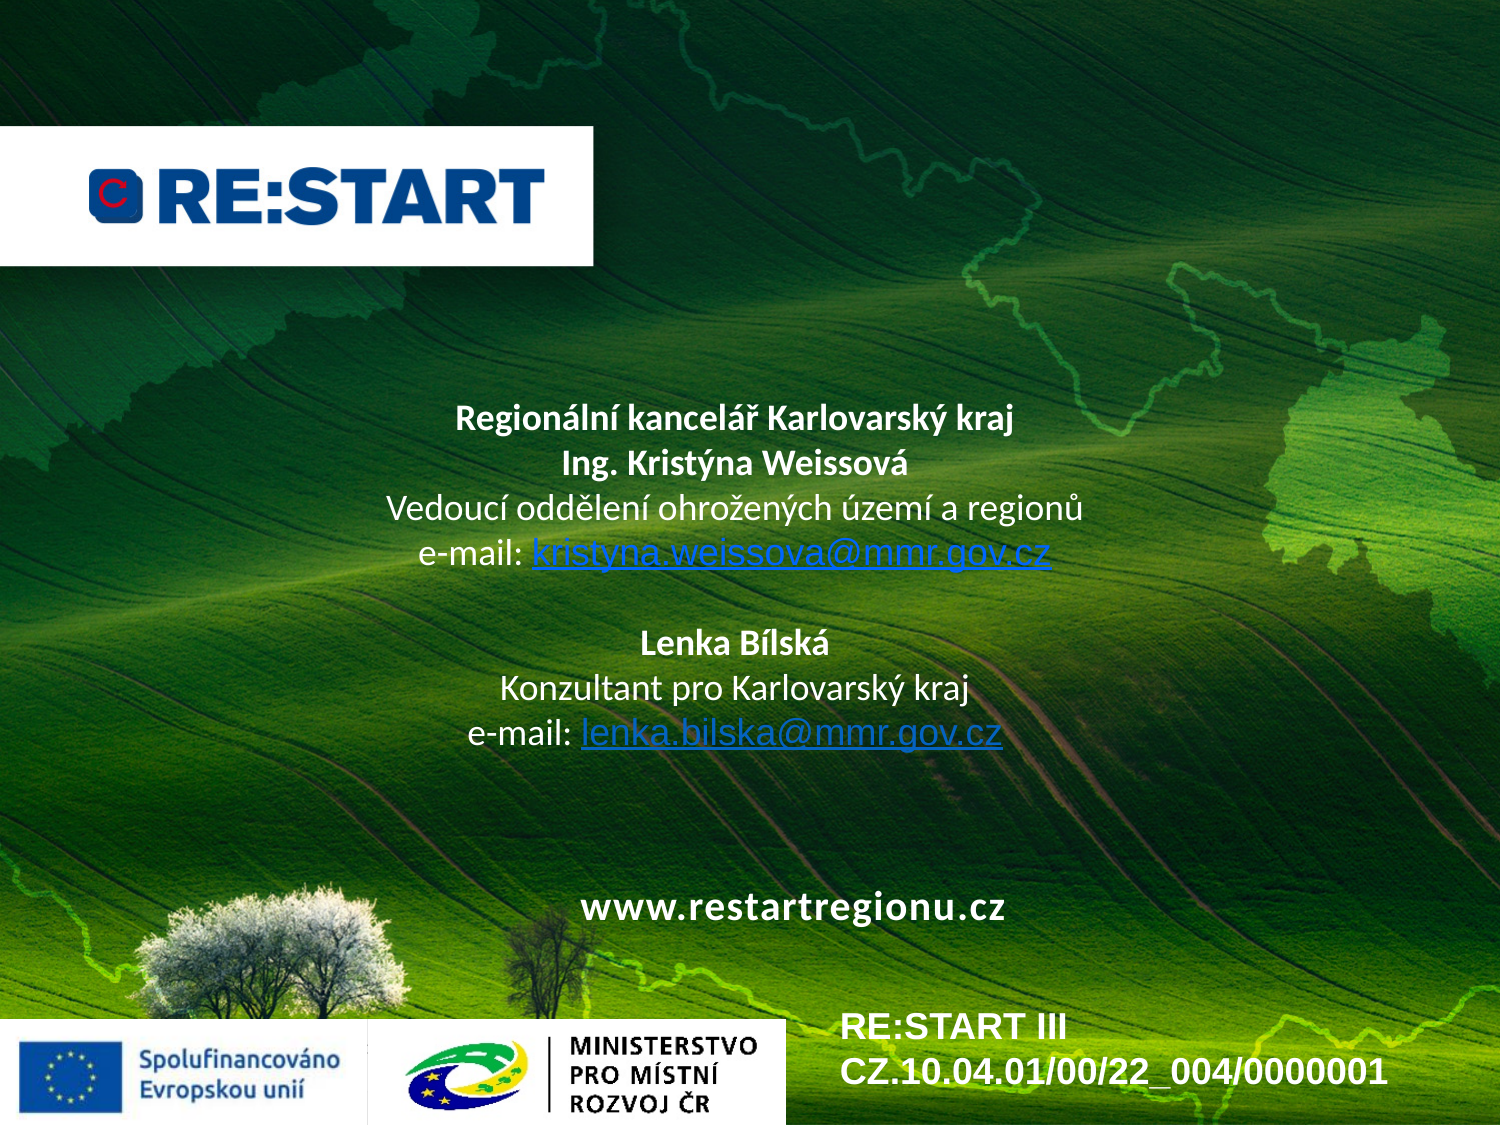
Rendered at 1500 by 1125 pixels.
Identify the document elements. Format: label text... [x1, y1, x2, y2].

text_box www.restartregionu.cz [305, 878, 1281, 929]
title [112, 278, 1388, 421]
text_box RE:START III CZ.10.04.01/00/22_004/0000001 [824, 994, 1500, 1099]
picture [0, 0, 1500, 1125]
text_box Regionální kancelář Karlovarský kraj Ing. Kristýna Weissová Vedoucí oddělení ohrožených území a regionů e-mail: kristyna.weissova@mmr.gov.cz Lenka Bílská Konzultant pro Karlovarský kraj e-mail: lenka.bilska@mmr.gov.cz [235, 303, 1235, 944]
